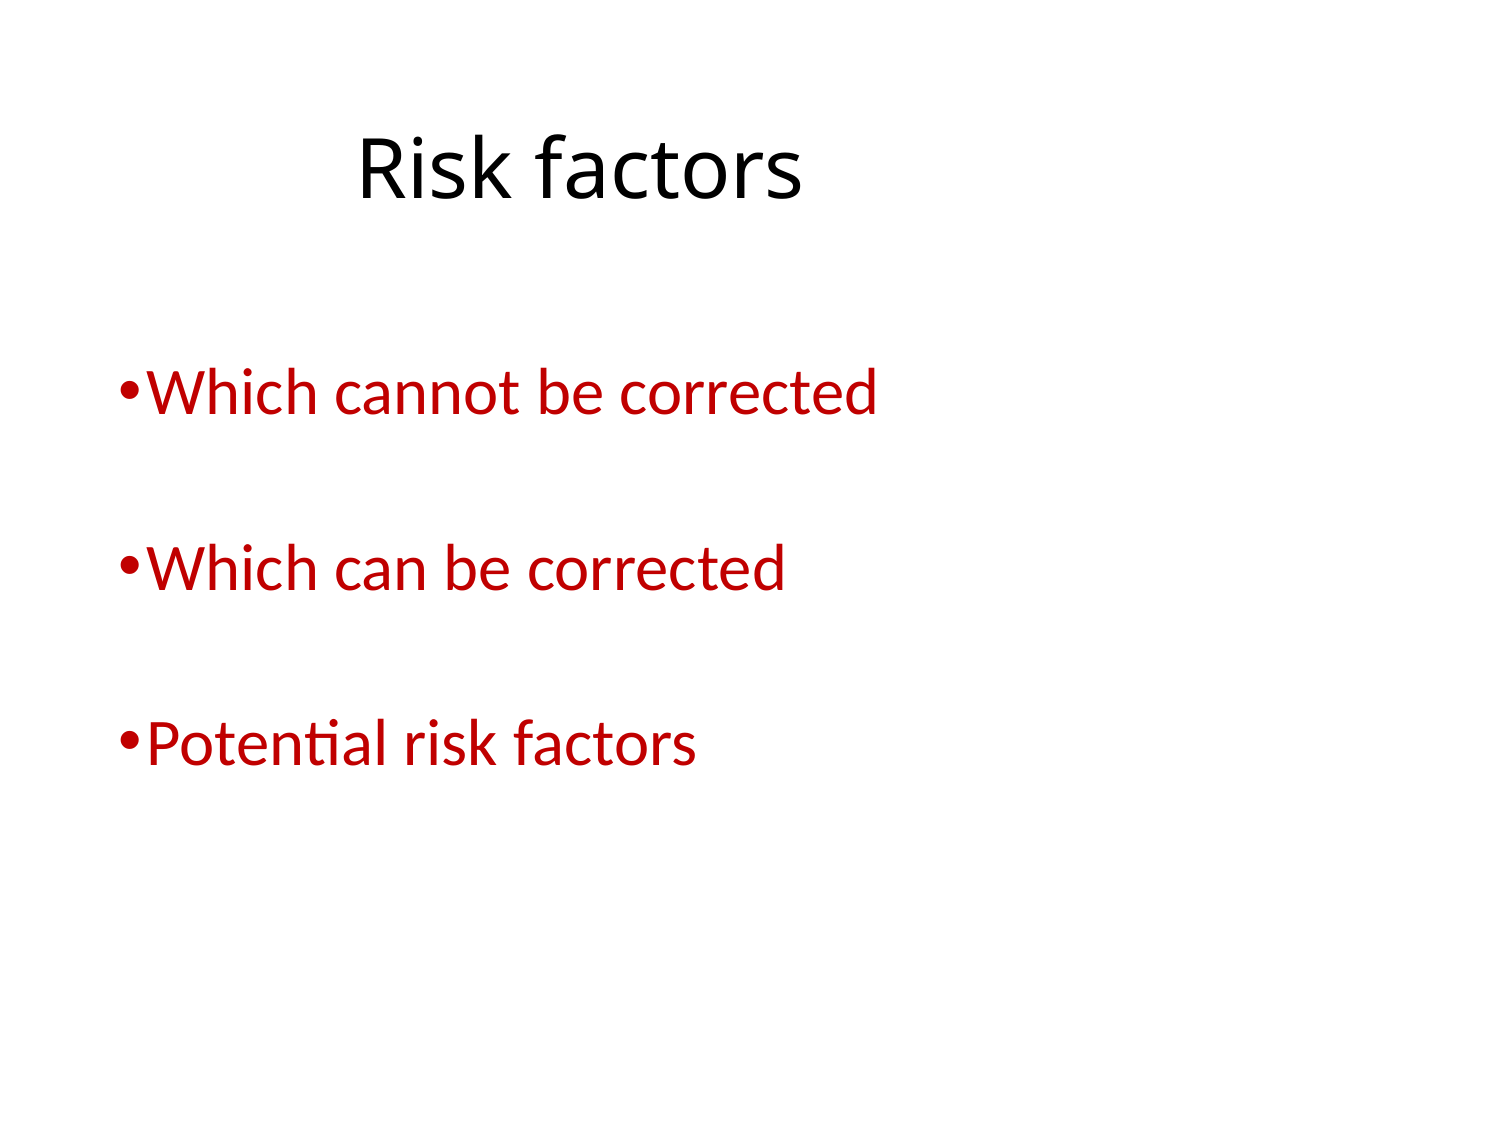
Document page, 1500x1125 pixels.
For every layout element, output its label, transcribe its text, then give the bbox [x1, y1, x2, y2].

title Risk factors [103, 59, 1397, 278]
list Which cannot be corrected Which can be corrected Potential risk factors [103, 350, 1397, 1064]
